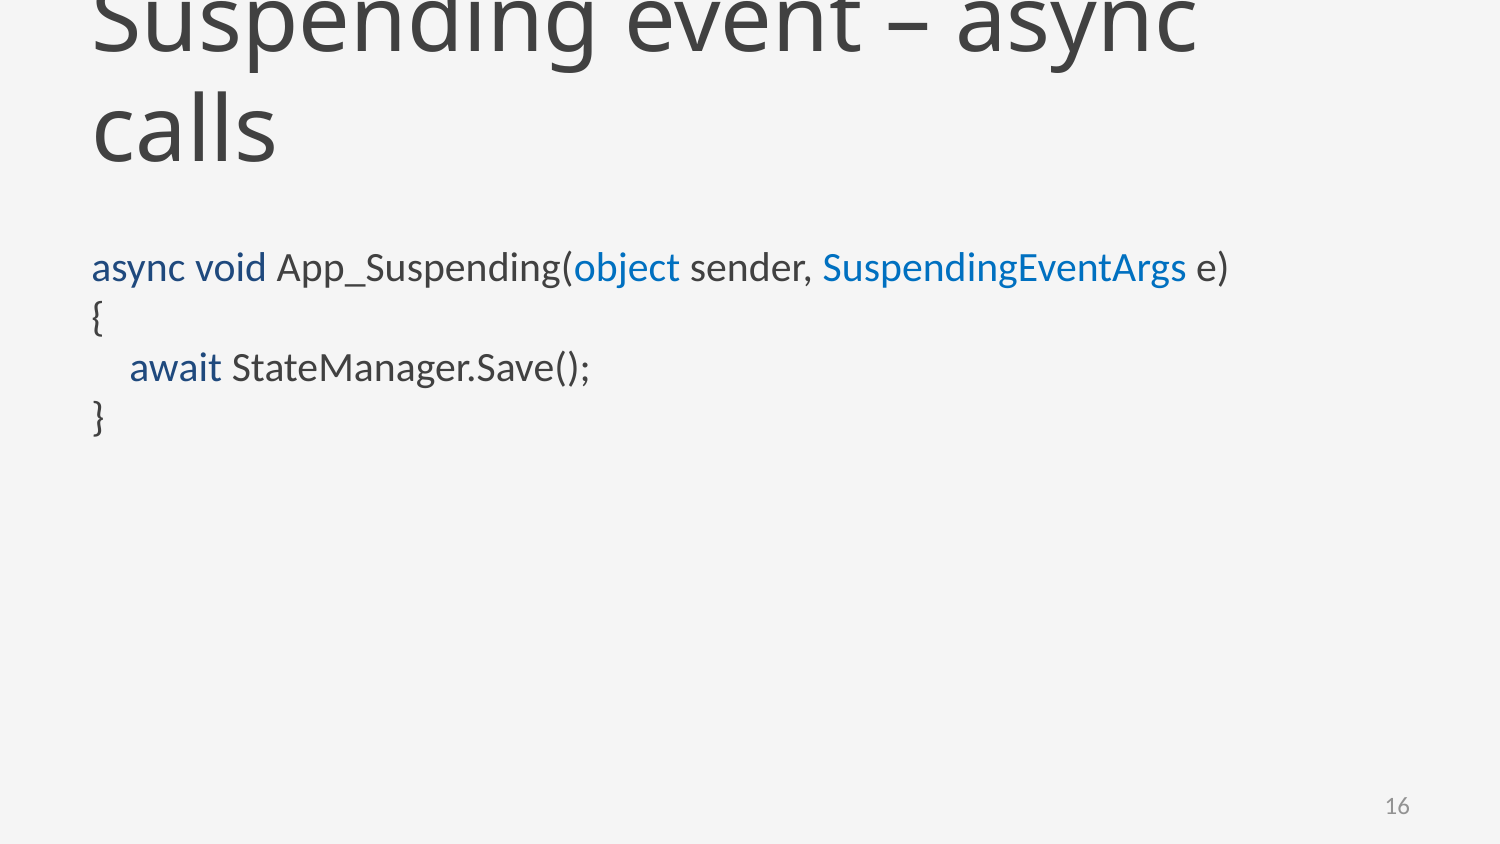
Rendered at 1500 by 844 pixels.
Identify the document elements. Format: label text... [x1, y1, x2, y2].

slide_number 16 [1316, 782, 1425, 827]
title Suspending event – async calls [76, 0, 1424, 141]
text_box async void App_Suspending(object sender, SuspendingEventArgs e) { await StateManager.Save(); } [76, 232, 1424, 448]
